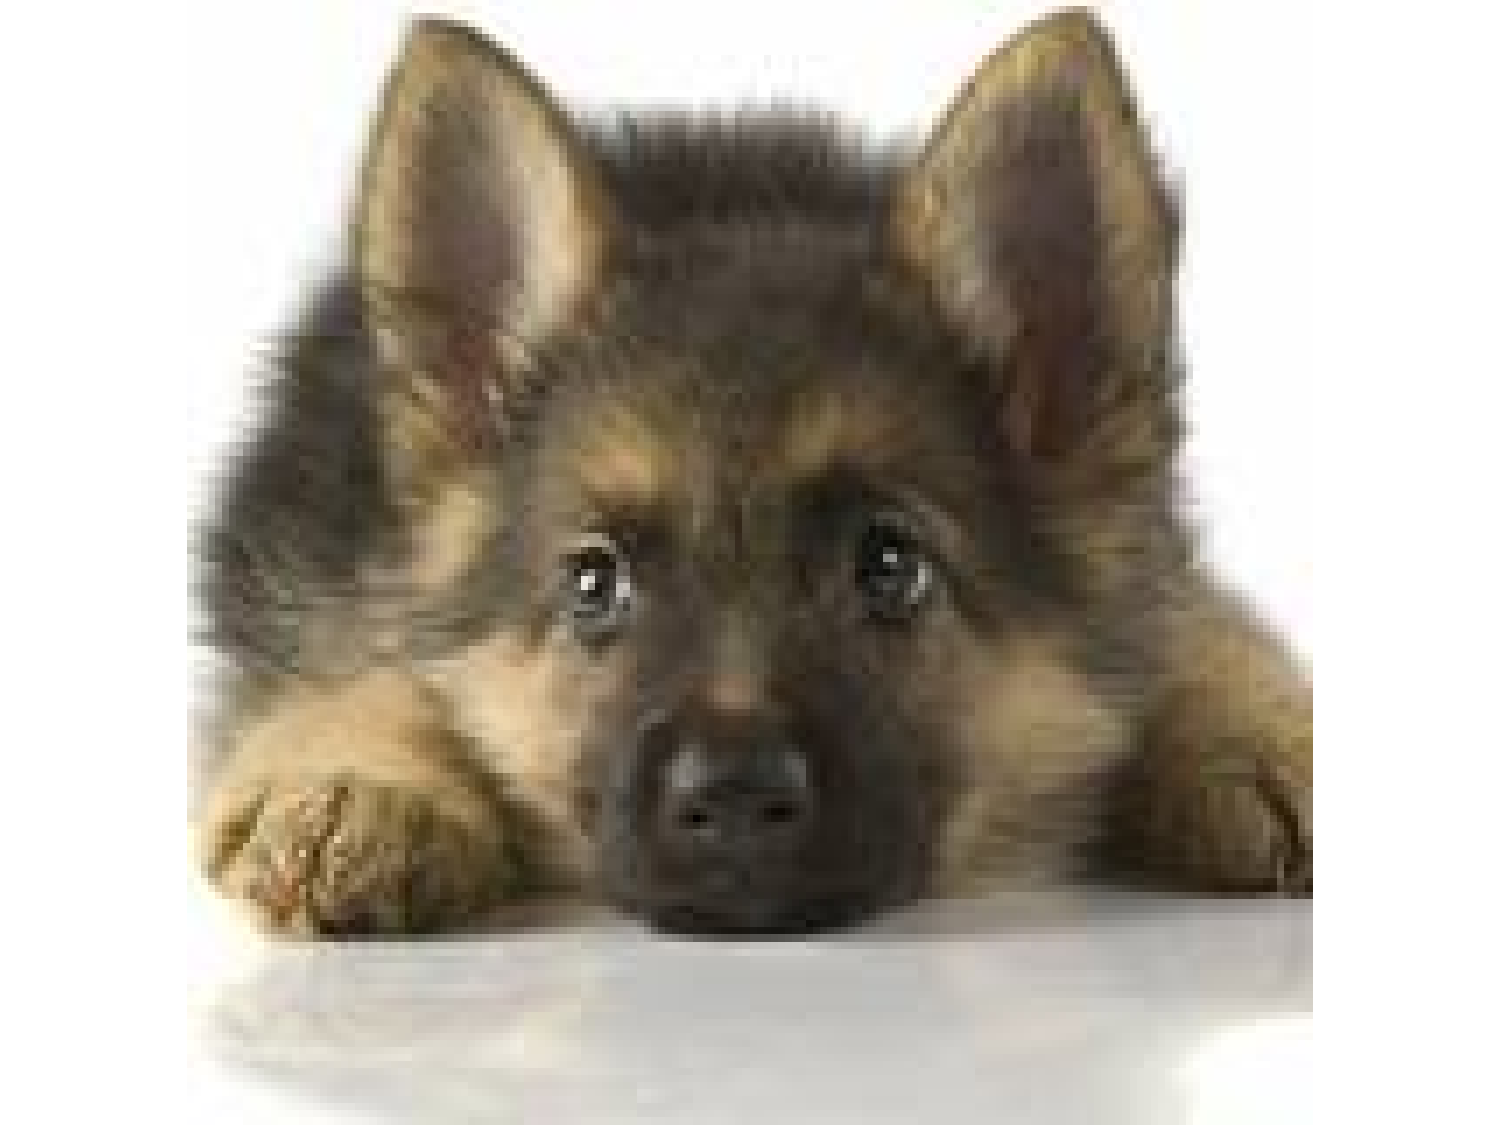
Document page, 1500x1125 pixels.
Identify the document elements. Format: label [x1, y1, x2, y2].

picture [187, 0, 1313, 1125]
